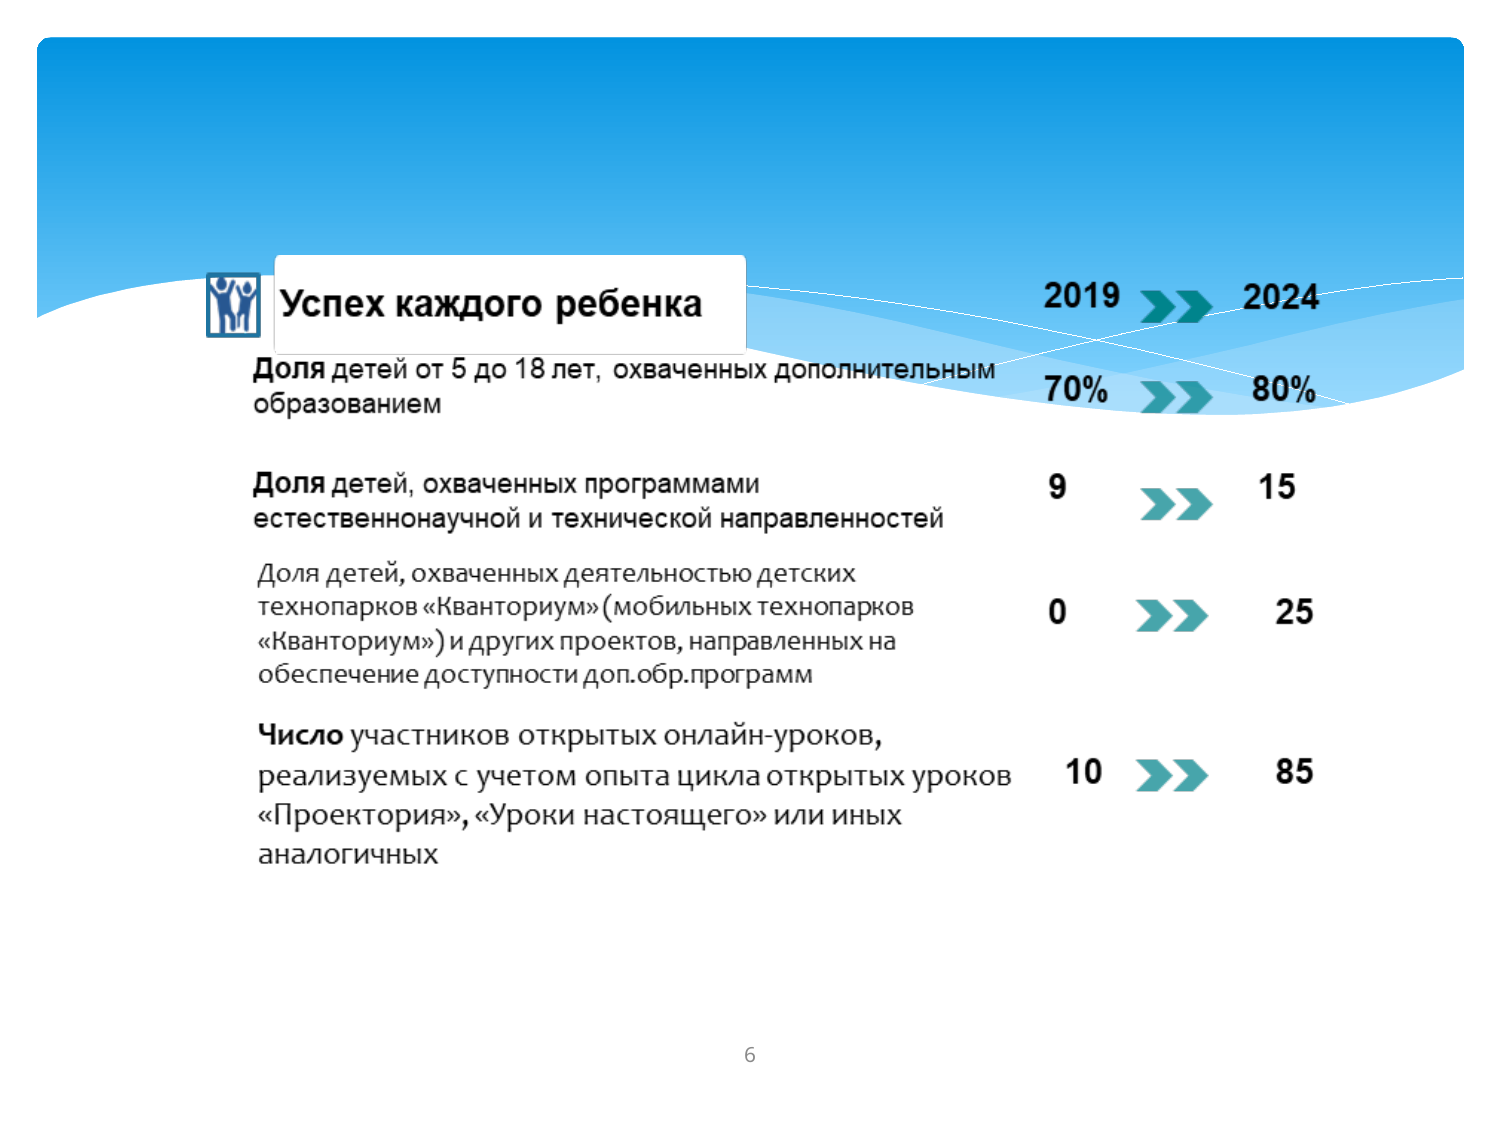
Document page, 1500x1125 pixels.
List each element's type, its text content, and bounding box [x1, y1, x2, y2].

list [206, 255, 1341, 894]
slide_number 6 [654, 1025, 846, 1086]
